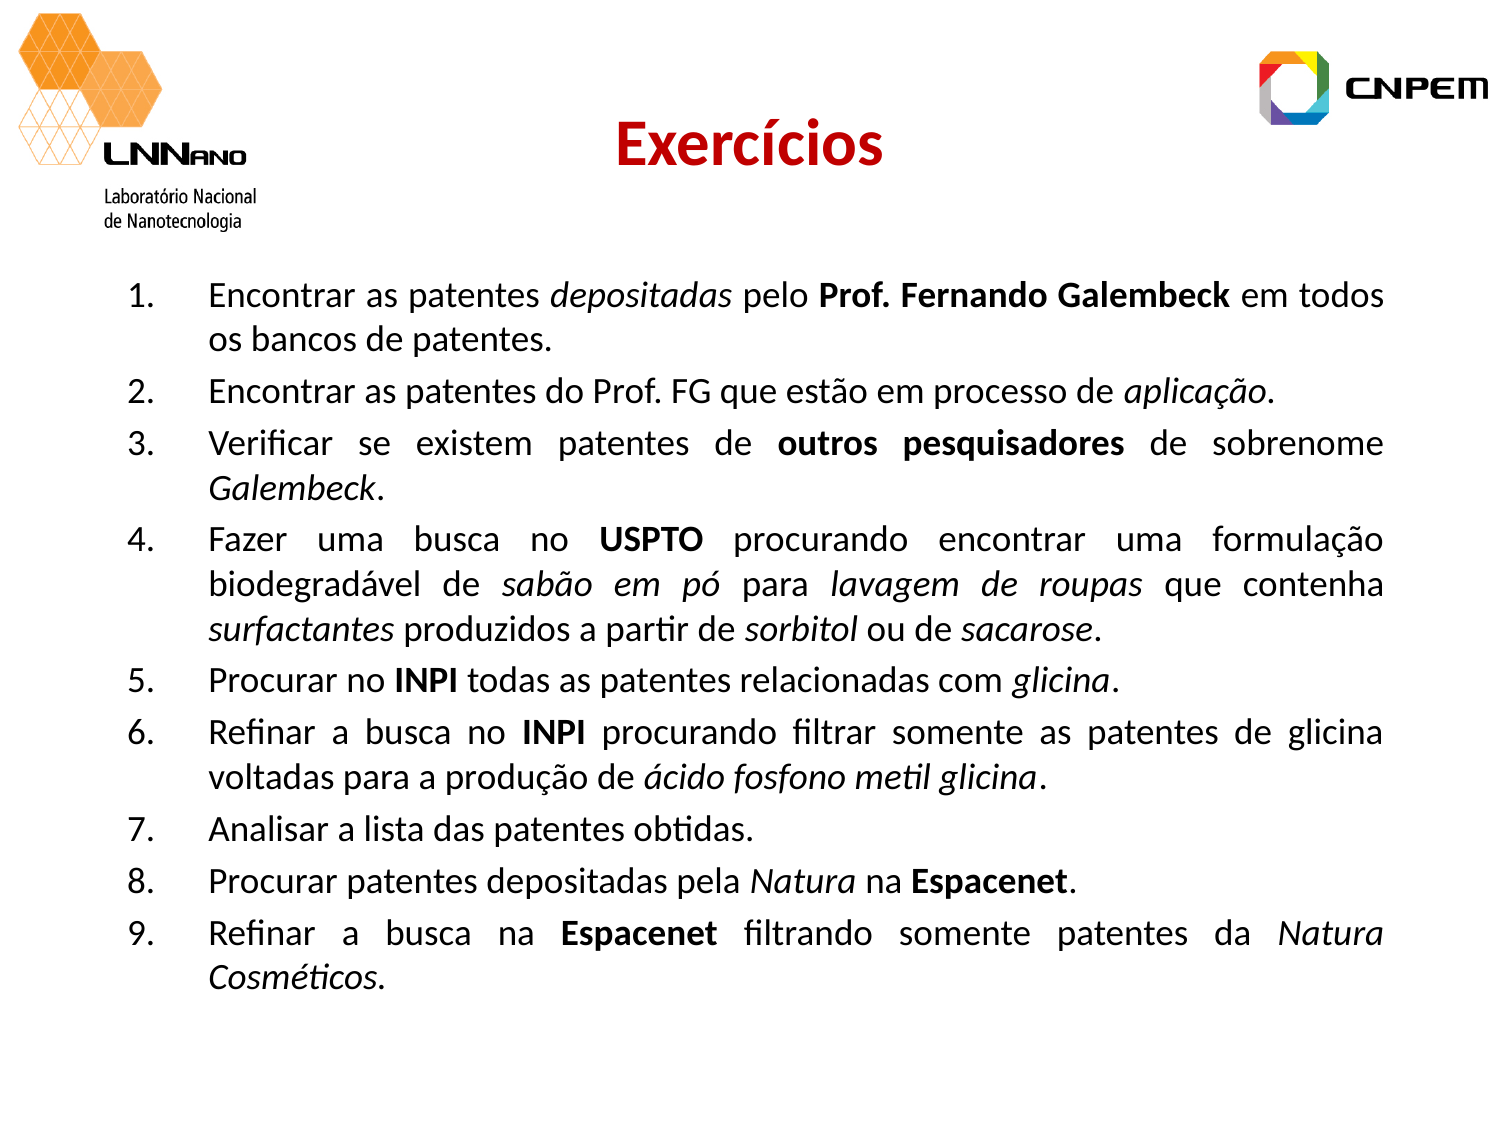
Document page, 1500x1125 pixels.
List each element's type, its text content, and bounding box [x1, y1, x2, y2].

title Exercícios [75, 45, 1425, 233]
picture [0, 11, 1500, 232]
list Encontrar as patentes depositadas pelo Prof. Fernando Galembeck em todos os bancos de patentes. Encontrar as patentes do Prof. FG que estão em processo de aplicação. Verificar se existem patentes de outros pesquisadores de sobrenome Galembeck. Fazer uma busca no USPTO procurando encontrar uma formulação biodegradável de sabão em pó para lavagem de roupas que contenha surfactantes produzidos a partir de sorbitol ou de sacarose. Procurar no INPI todas as patentes relacionadas com glicina. Refinar a busca no INPI procurando filtrar somente as patentes de glicina voltadas para a produção de ácido fosfono metil glicina. Analisar a lista das patentes obtidas. Procurar patentes depositadas pela Natura na Espacenet. Refinar a busca na Espacenet filtrando somente patentes da Natura Cosméticos. [112, 262, 1400, 1005]
